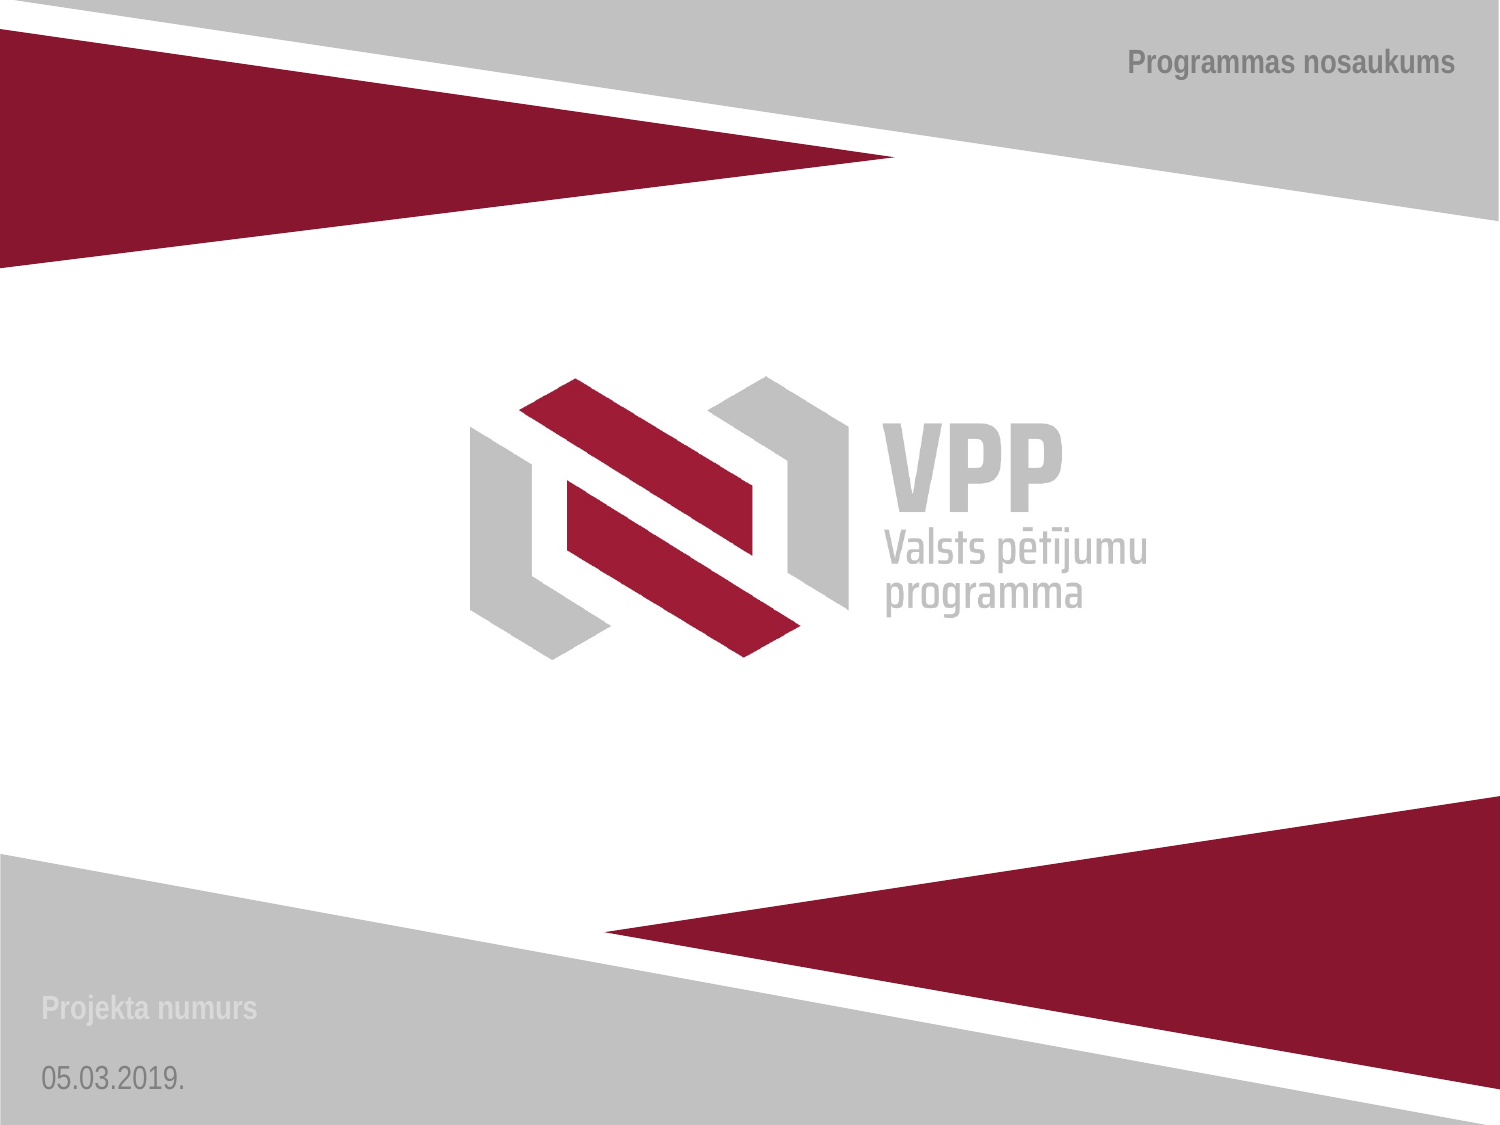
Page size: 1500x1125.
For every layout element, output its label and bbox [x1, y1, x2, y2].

picture [0, 796, 1500, 1125]
picture [0, 0, 1499, 269]
picture [469, 376, 1146, 660]
